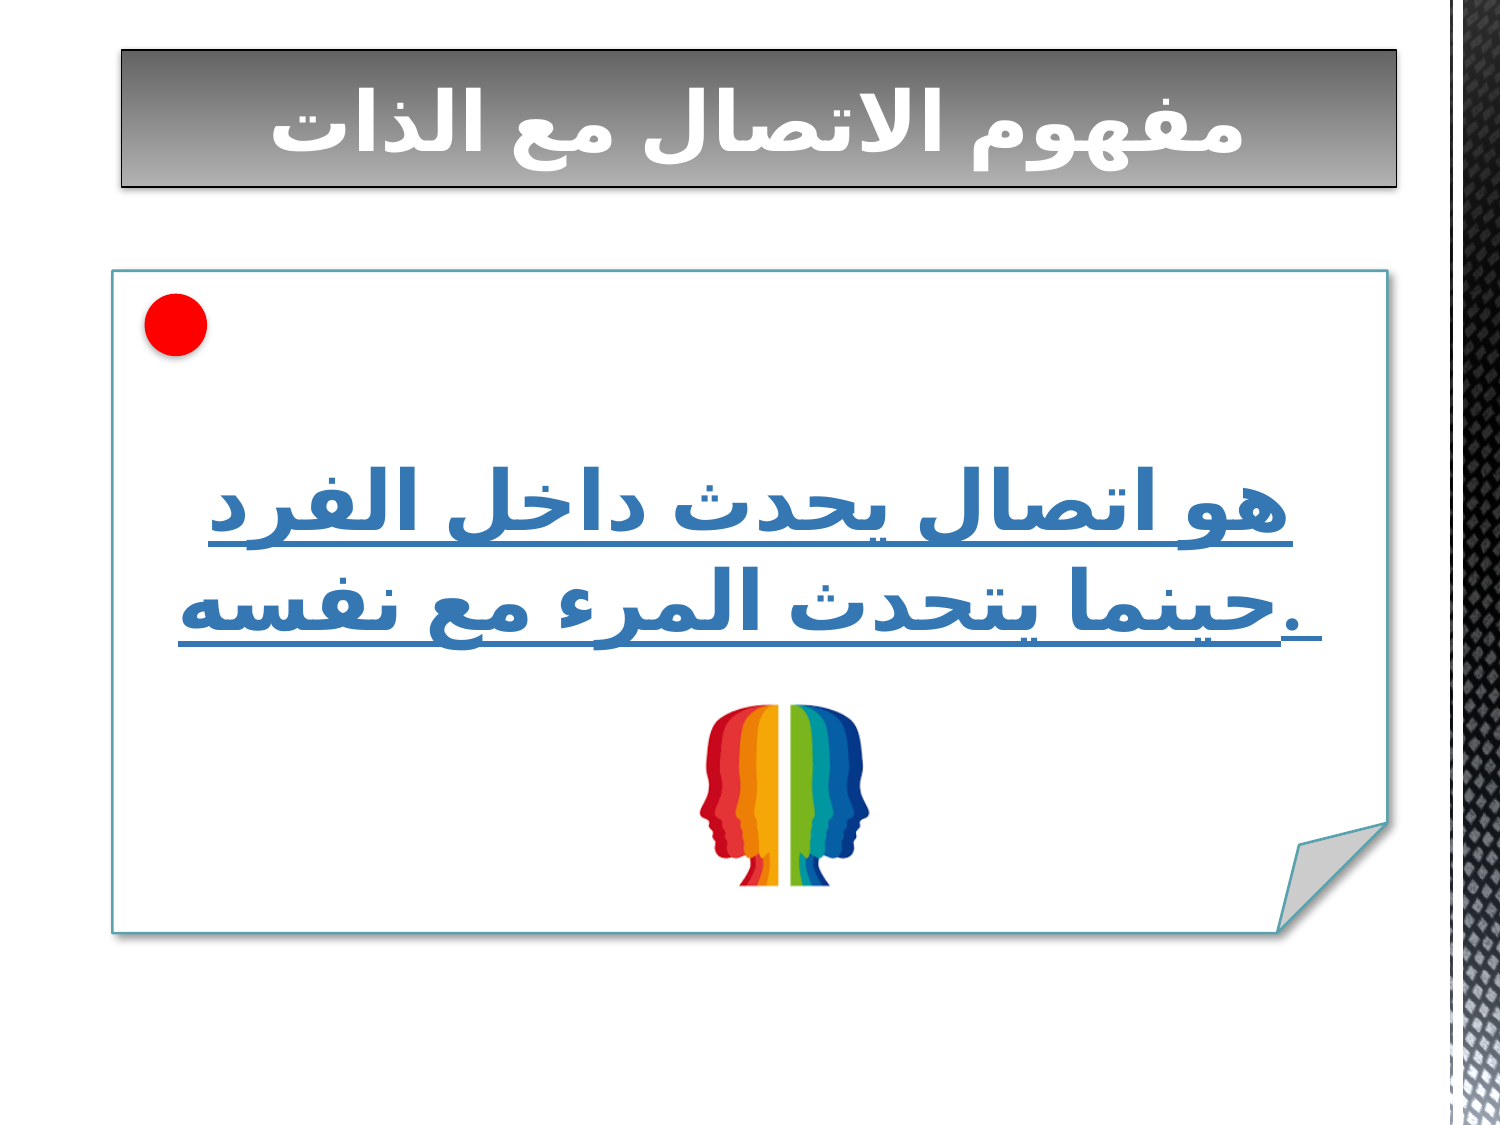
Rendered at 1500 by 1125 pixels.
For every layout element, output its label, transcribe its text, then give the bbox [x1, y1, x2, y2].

title مفهوم الاتصال مع الذات [121, 49, 1397, 188]
picture [1447, 0, 1500, 1125]
picture [662, 657, 913, 929]
text_box [143, 292, 209, 358]
text_box هو اتصال يحدث داخل الفرد حينما يتحدث المرء مع نفسه. [111, 269, 1389, 935]
